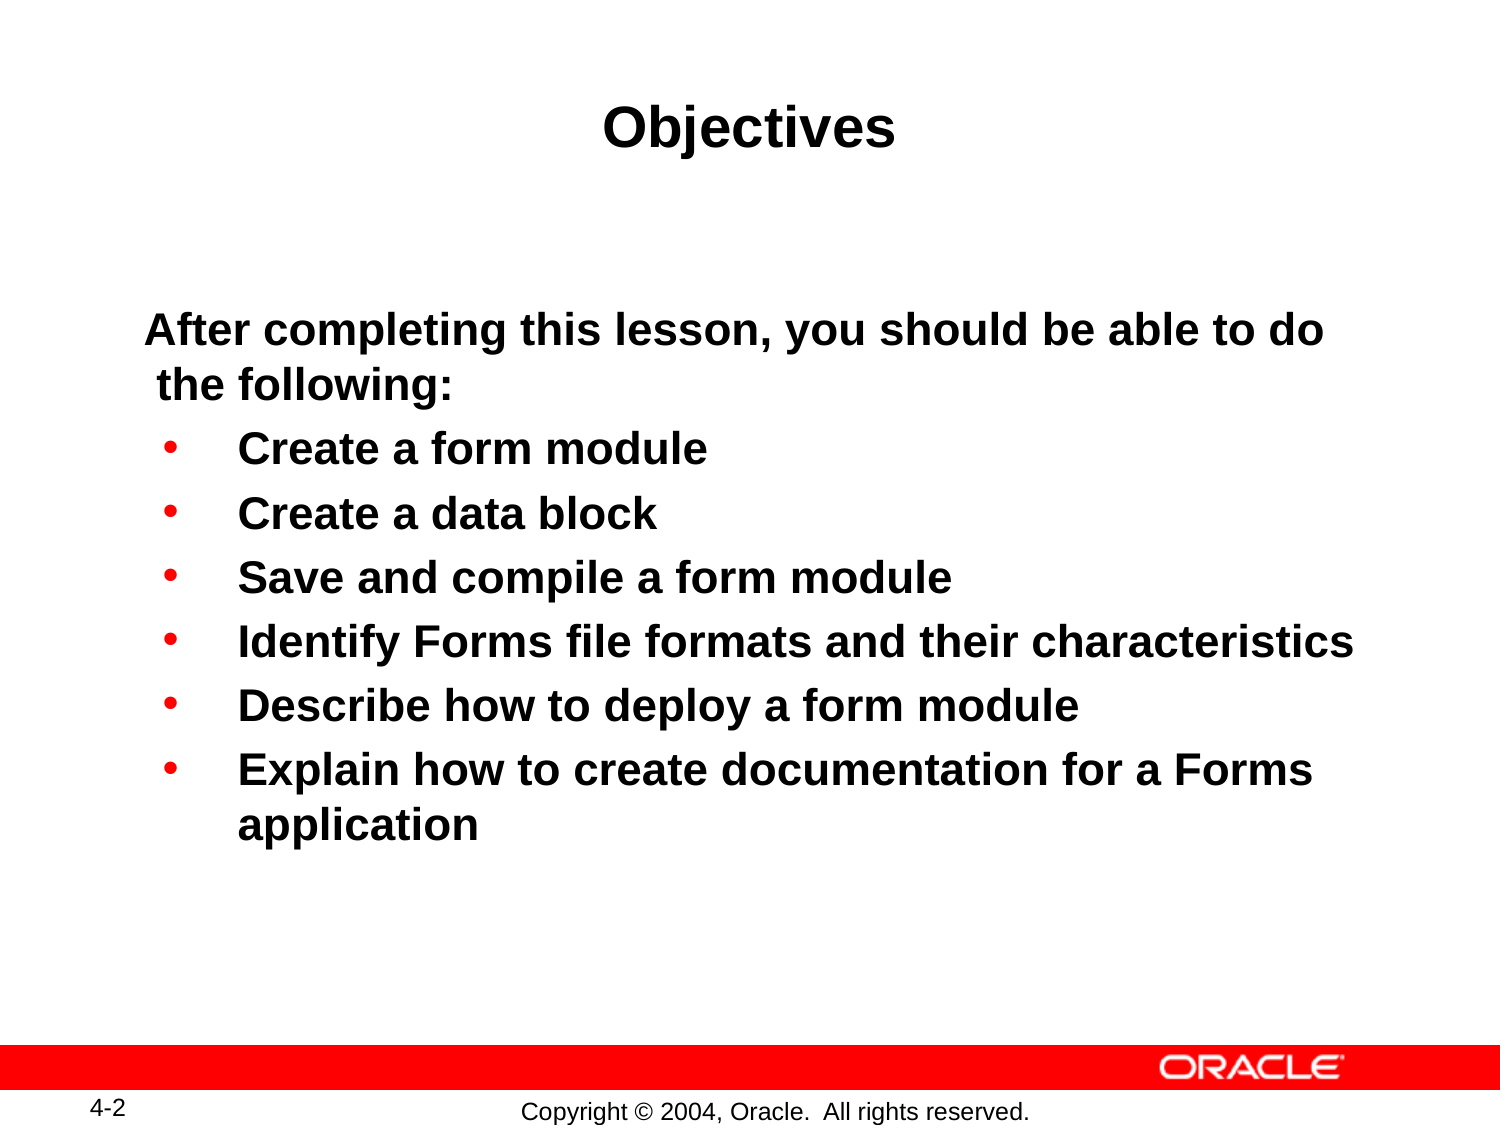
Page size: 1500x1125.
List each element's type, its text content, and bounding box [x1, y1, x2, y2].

list After completing this lesson, you should be able to do the following: Create a form module Create a data block Save and compile a form module Identify Forms file formats and their characteristics Describe how to deploy a form module Explain how to create documentation for a Forms application [141, 297, 1413, 863]
title Objectives [149, 87, 1351, 232]
